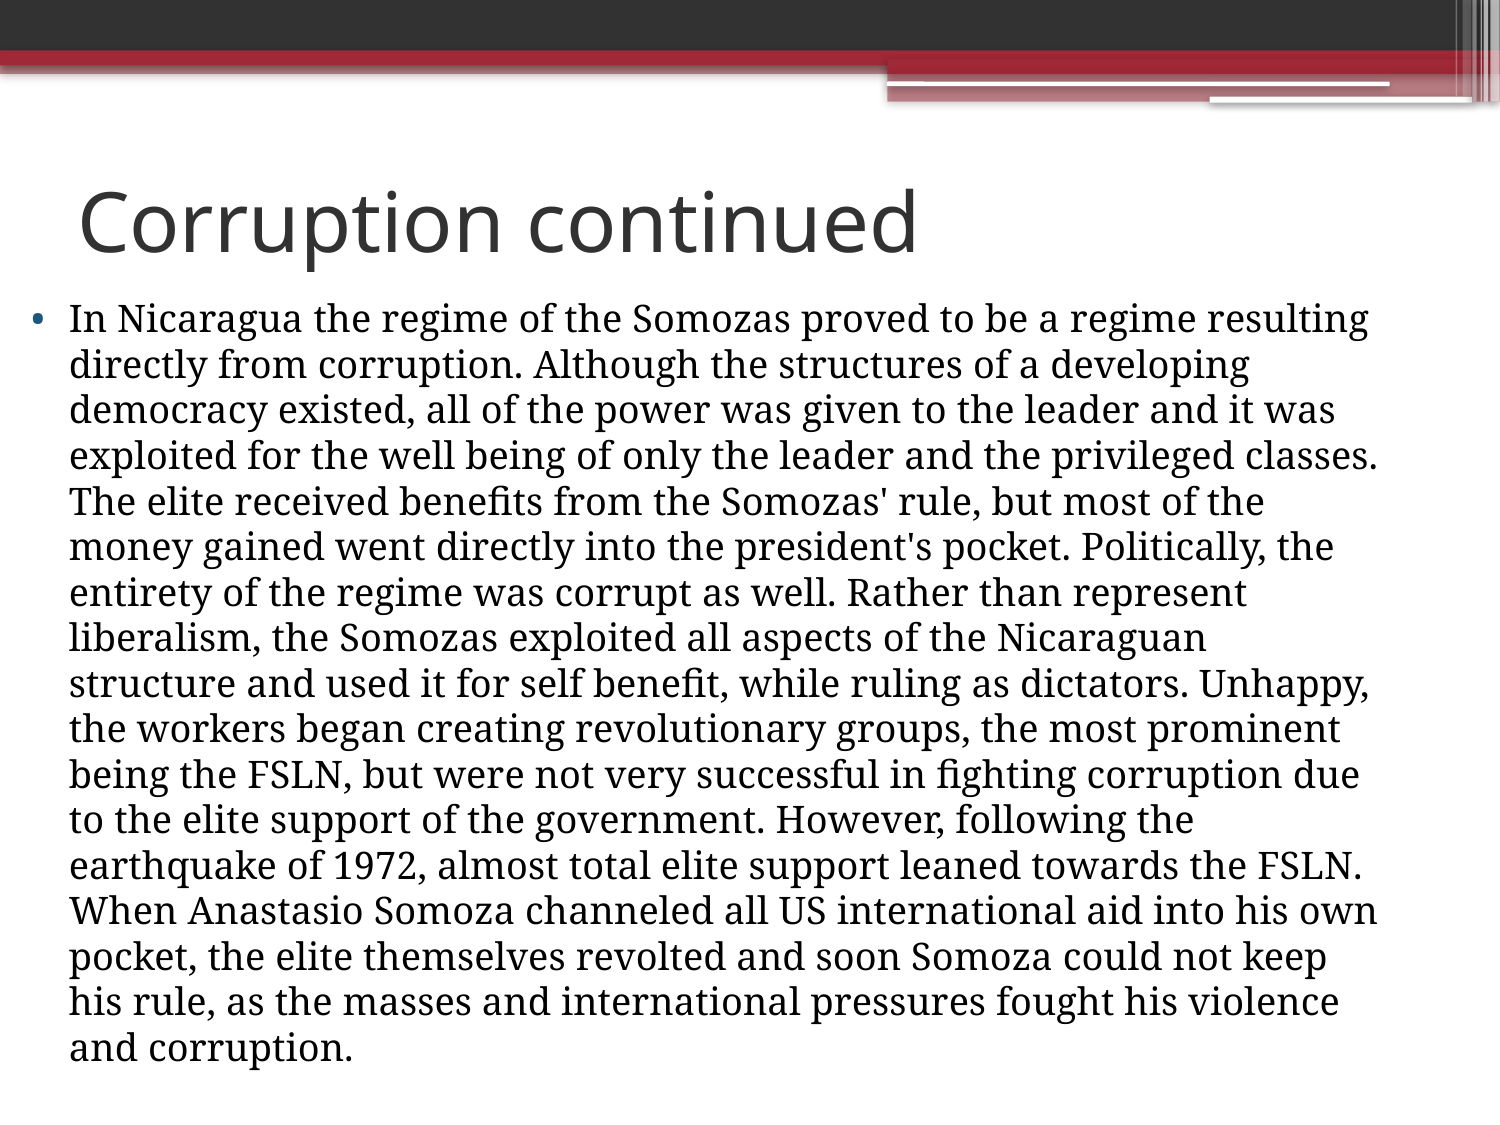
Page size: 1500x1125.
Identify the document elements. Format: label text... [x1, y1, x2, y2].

title Corruption continued [62, 137, 1388, 287]
list In Nicaragua the regime of the Somozas proved to be a regime resulting directly from corruption. Although the structures of a developing democracy existed, all of the power was given to the leader and it was exploited for the well being of only the leader and the privileged classes. The elite received benefits from the Somozas' rule, but most of the money gained went directly into the president's pocket. Politically, the entirety of the regime was corrupt as well. Rather than represent liberalism, the Somozas exploited all aspects of the Nicaraguan structure and used it for self benefit, while ruling as dictators. Unhappy, the workers began creating revolutionary groups, the most prominent being the FSLN, but were not very successful in fighting corruption due to the elite support of the government. However, following the earthquake of 1972, almost total elite support leaned towards the FSLN. When Anastasio Somoza channeled all US international aid into his own pocket, the elite themselves revolted and soon Somoza could not keep his rule, as the masses and international pressures fought his violence and corruption. [0, 287, 1400, 1088]
